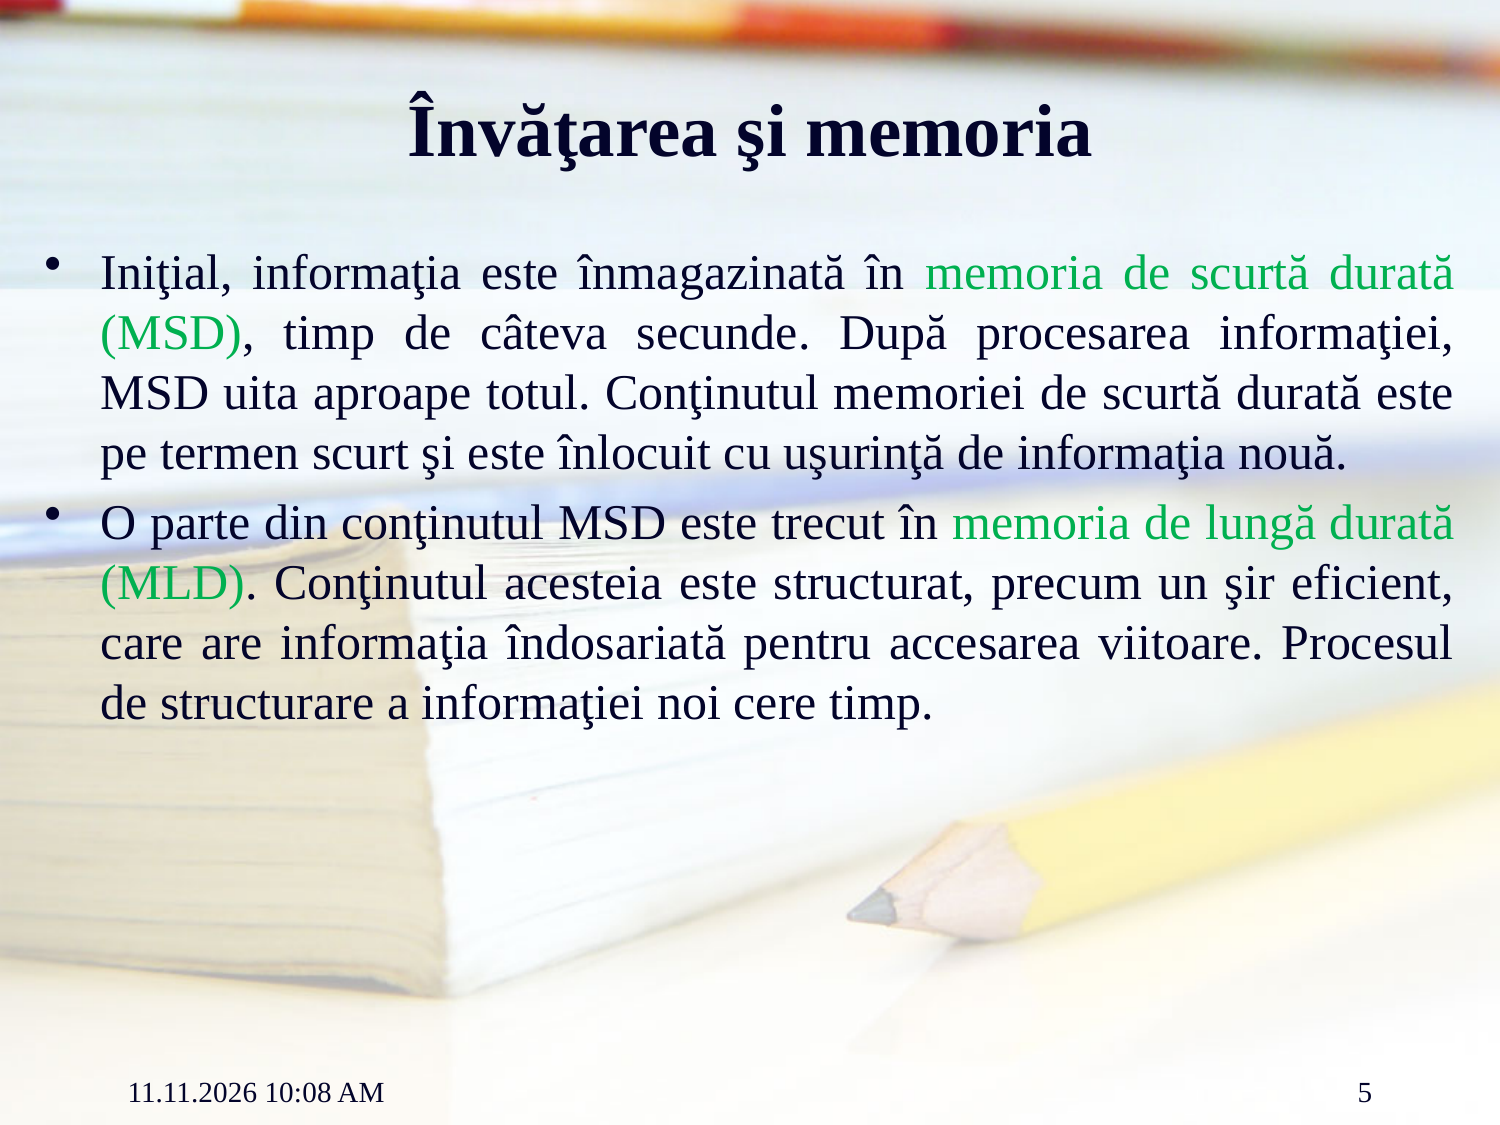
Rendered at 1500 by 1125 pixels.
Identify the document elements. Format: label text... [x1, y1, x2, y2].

slide_number 5 [1074, 1065, 1388, 1114]
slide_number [112, 1065, 426, 1114]
title Învăţarea şi memoria [29, 32, 1471, 221]
picture [0, 0, 1500, 1125]
list Iniţial, informaţia este înmagazinată în memoria de scurtă durată (MSD), timp de câteva secunde. După procesarea informaţiei, MSD uita aproape totul. Conţinutul memoriei de scurtă durată este pe termen scurt şi este înlocuit cu uşurinţă de informaţia nouă. O parte din conţinutul MSD este trecut în memoria de lungă durată (MLD). Conţinutul acesteia este structurat, precum un şir eficient, care are informaţia îndosariată pentru accesarea viitoare. Procesul de structurare a informaţiei noi cere timp. [29, 231, 1471, 1044]
